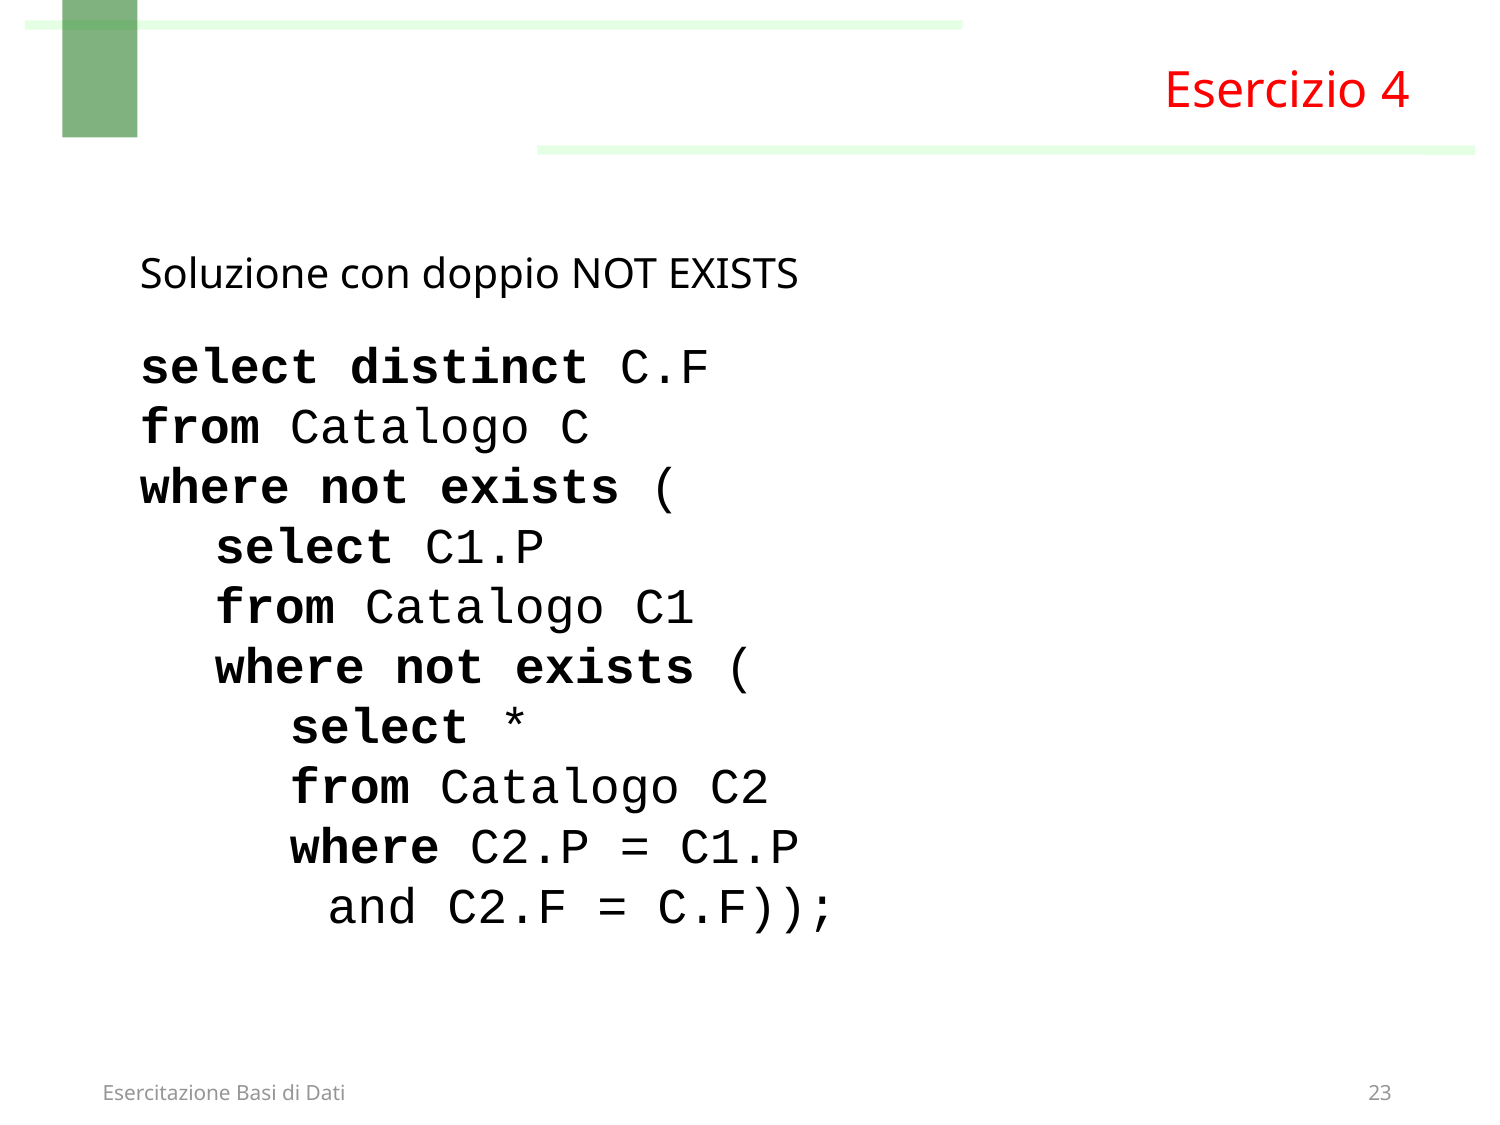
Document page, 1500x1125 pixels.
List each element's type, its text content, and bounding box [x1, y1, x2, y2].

title Esercizio 4 [174, 37, 1425, 138]
text_box select distinct C.F from Catalogo C where not exists ( select C1.P from Catalogo C1 where not exists ( select * from Catalogo C2 where C2.P = C1.P and C2.F = C.F)); [124, 326, 1022, 941]
text_box Soluzione con doppio NOT EXISTS [125, 239, 1500, 344]
